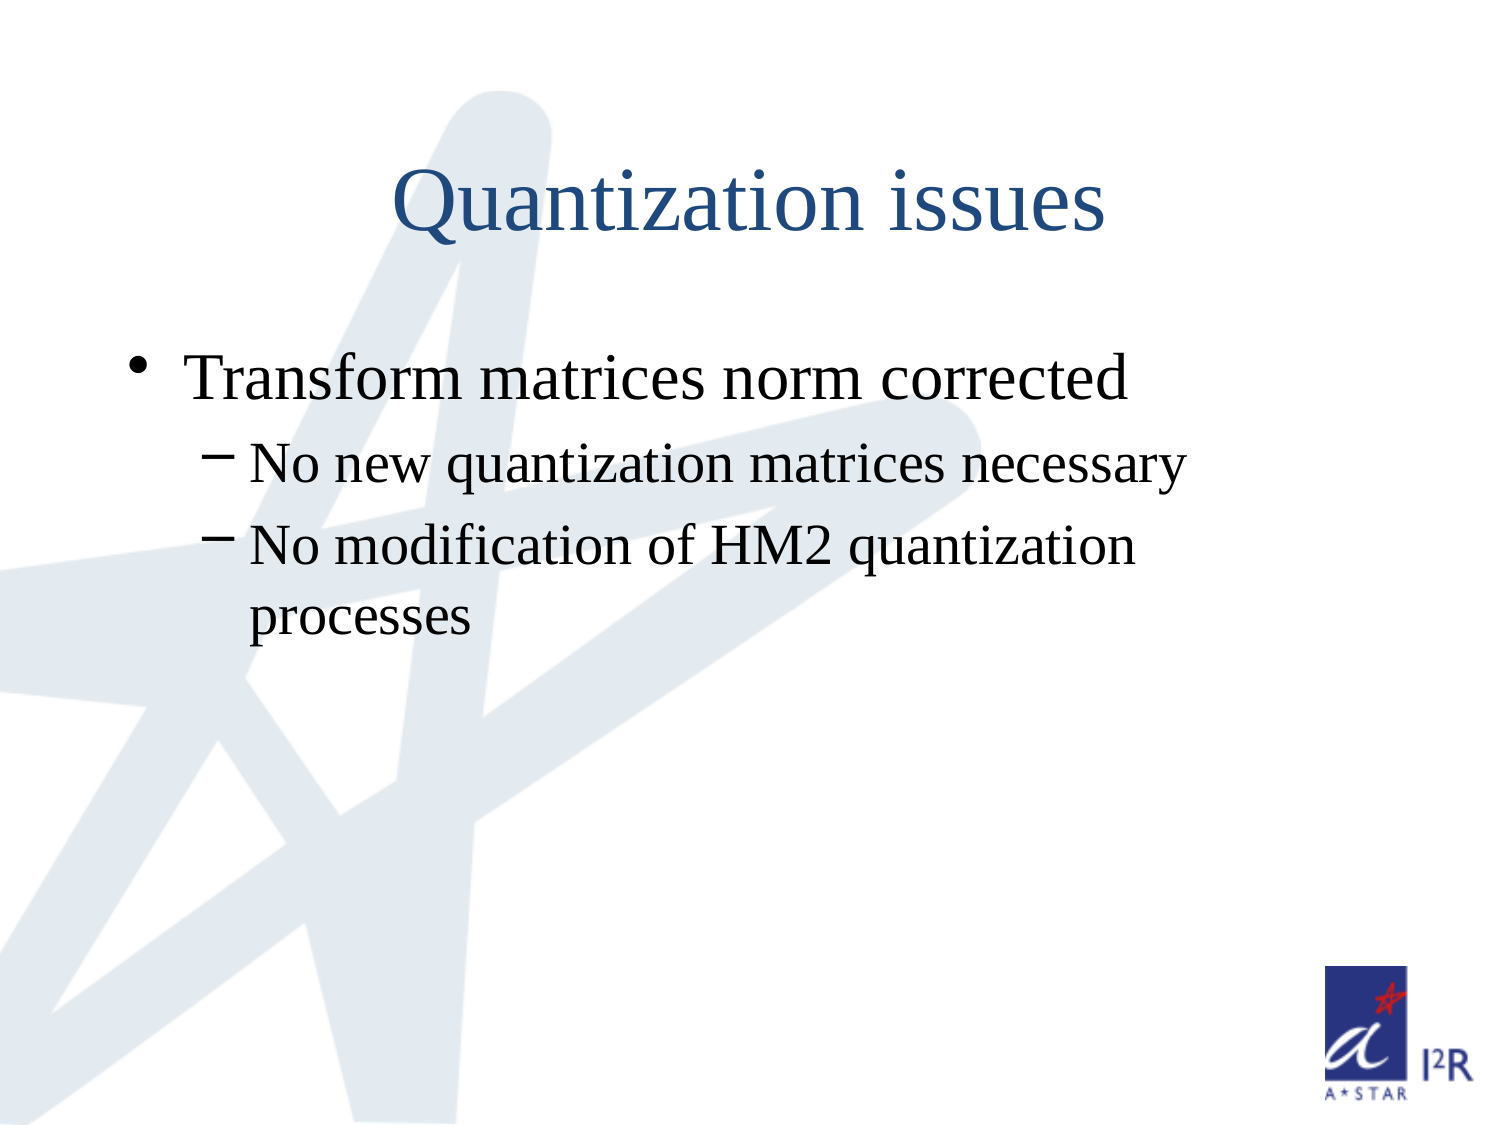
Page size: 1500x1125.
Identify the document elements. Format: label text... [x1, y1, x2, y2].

picture [1325, 966, 1500, 1125]
picture [0, 91, 981, 1125]
title Quantization issues [112, 99, 1388, 288]
list Transform matrices norm corrected No new quantization matrices necessary No modification of HM2 quantization processes [112, 324, 1388, 1001]
